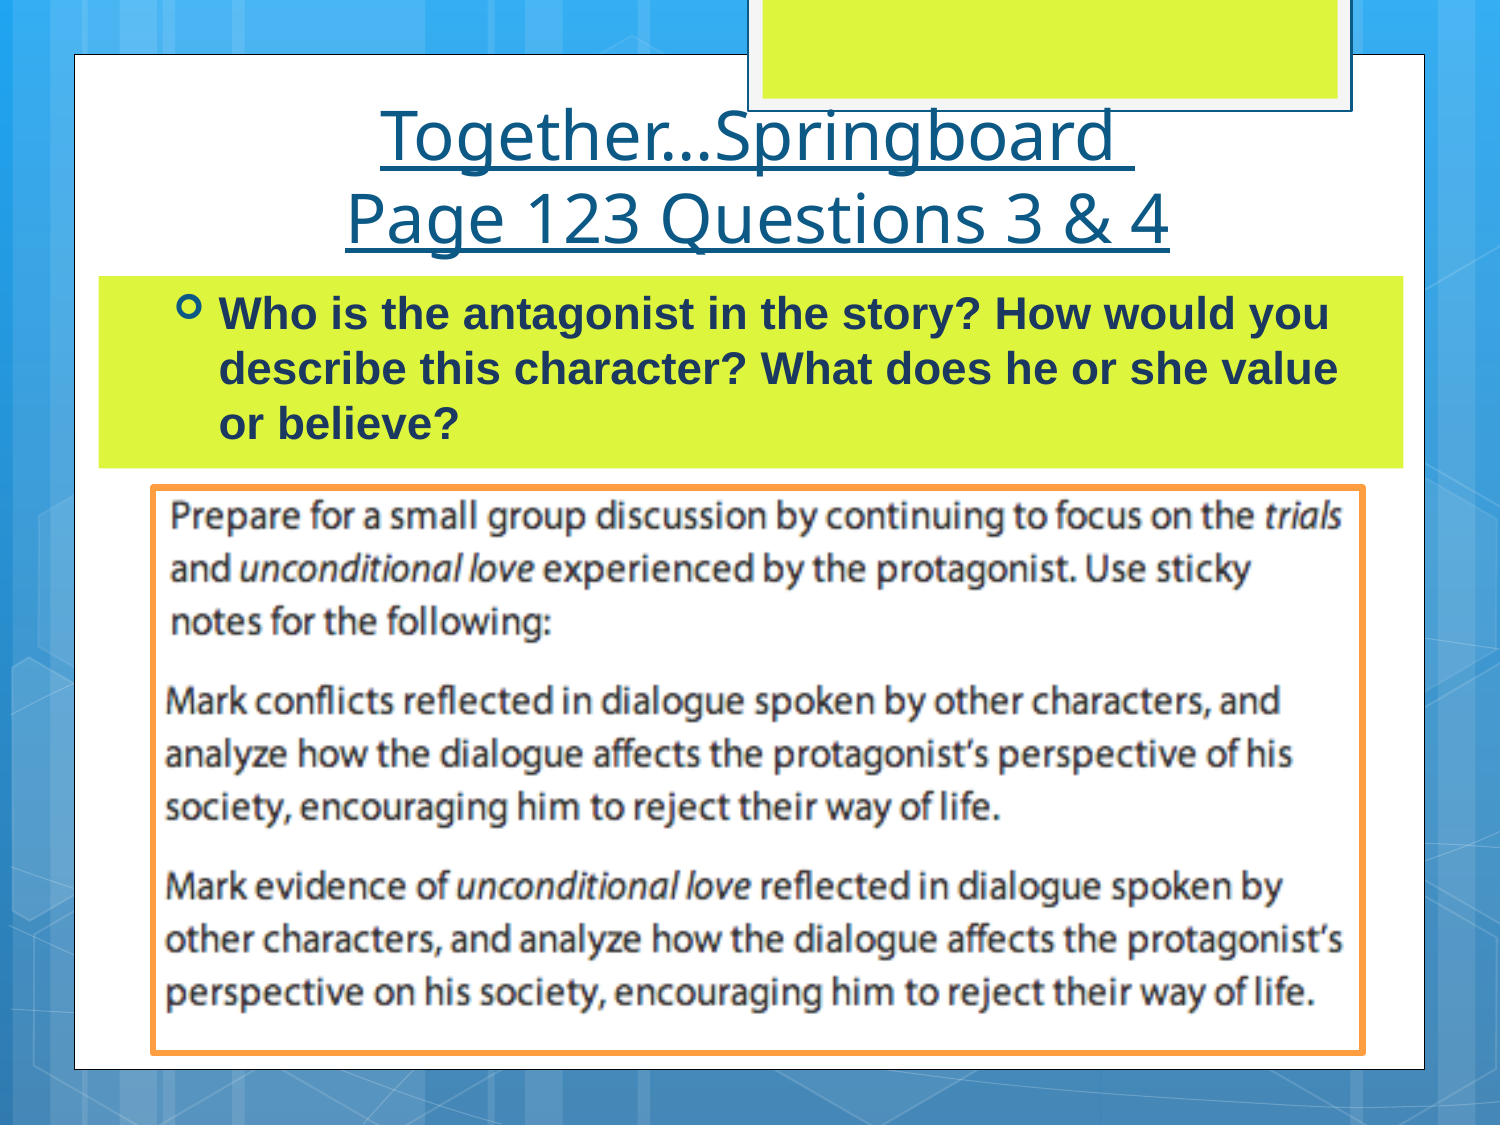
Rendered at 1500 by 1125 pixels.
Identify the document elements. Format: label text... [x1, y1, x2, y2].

title Together…Springboard Page 123 Questions 3 & 4 [181, 76, 1334, 265]
picture [155, 490, 1360, 1051]
list Who is the antagonist in the story? How would you describe this character? What does he or she value or believe? [98, 276, 1404, 469]
